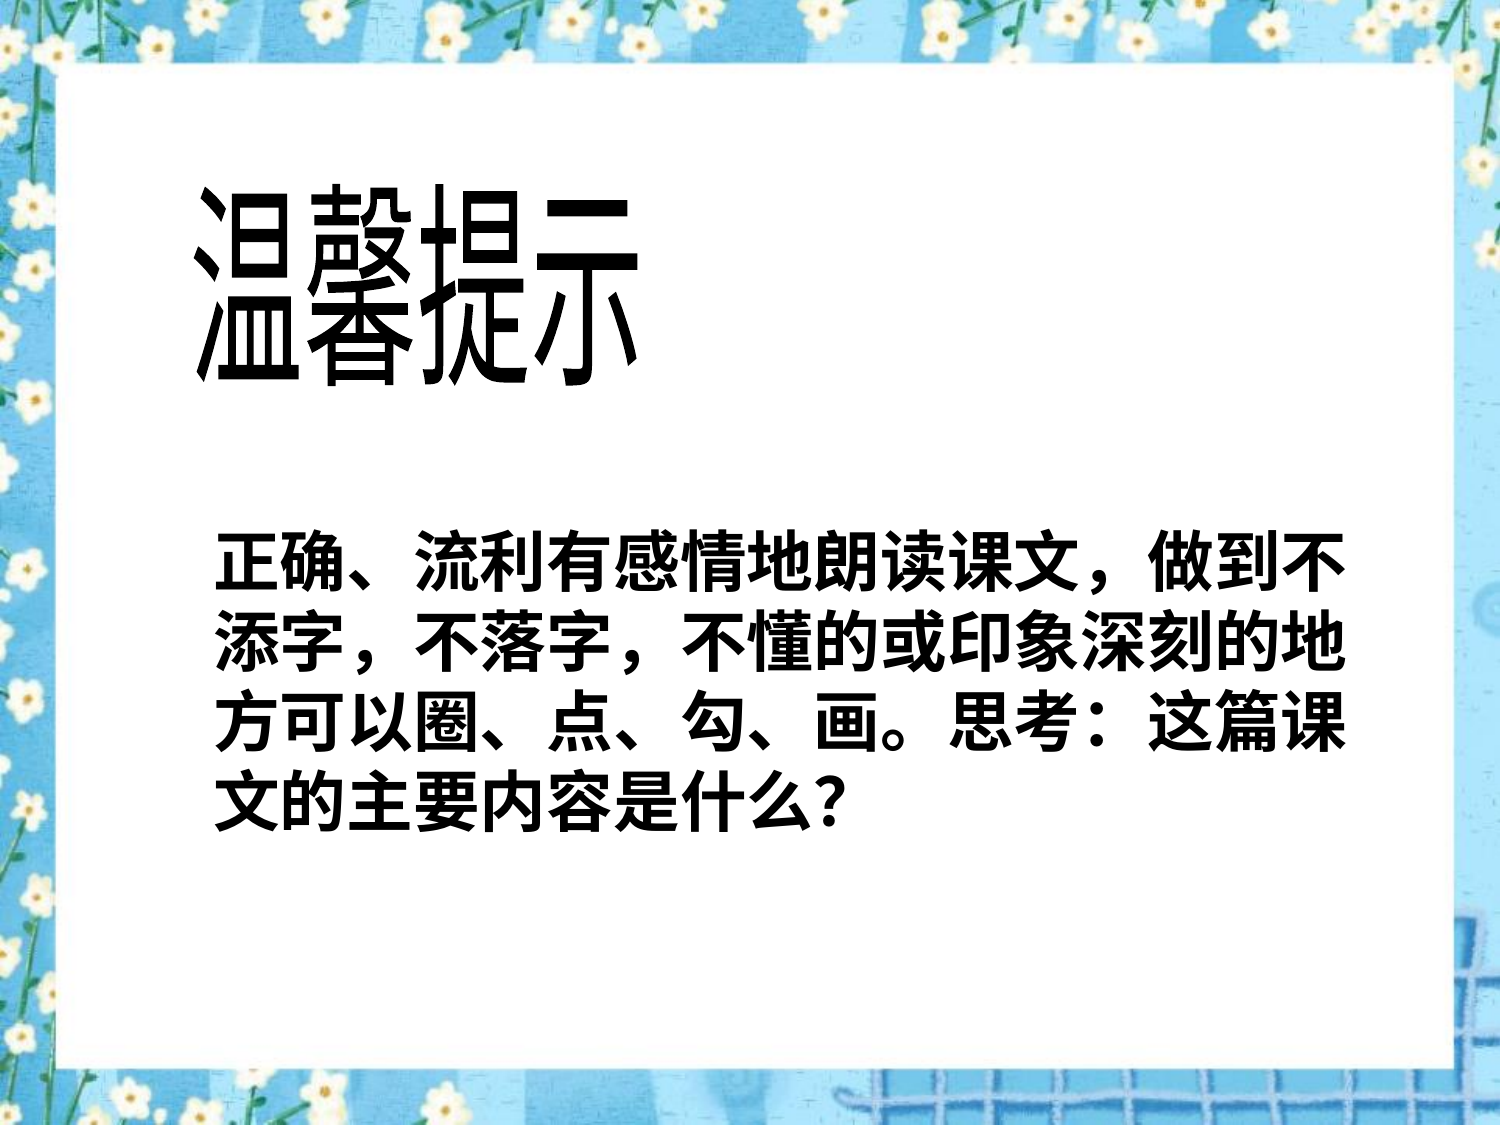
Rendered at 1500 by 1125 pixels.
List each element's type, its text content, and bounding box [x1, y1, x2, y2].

text_box [187, 149, 1225, 211]
picture [0, 0, 1500, 1125]
text_box 正确、流利有感情地朗读课文，做到不添字，不落字，不懂的或印象深刻的地方可以圈、点、勾、画。思考：这篇课文的主要内容是什么？ [198, 512, 1388, 847]
